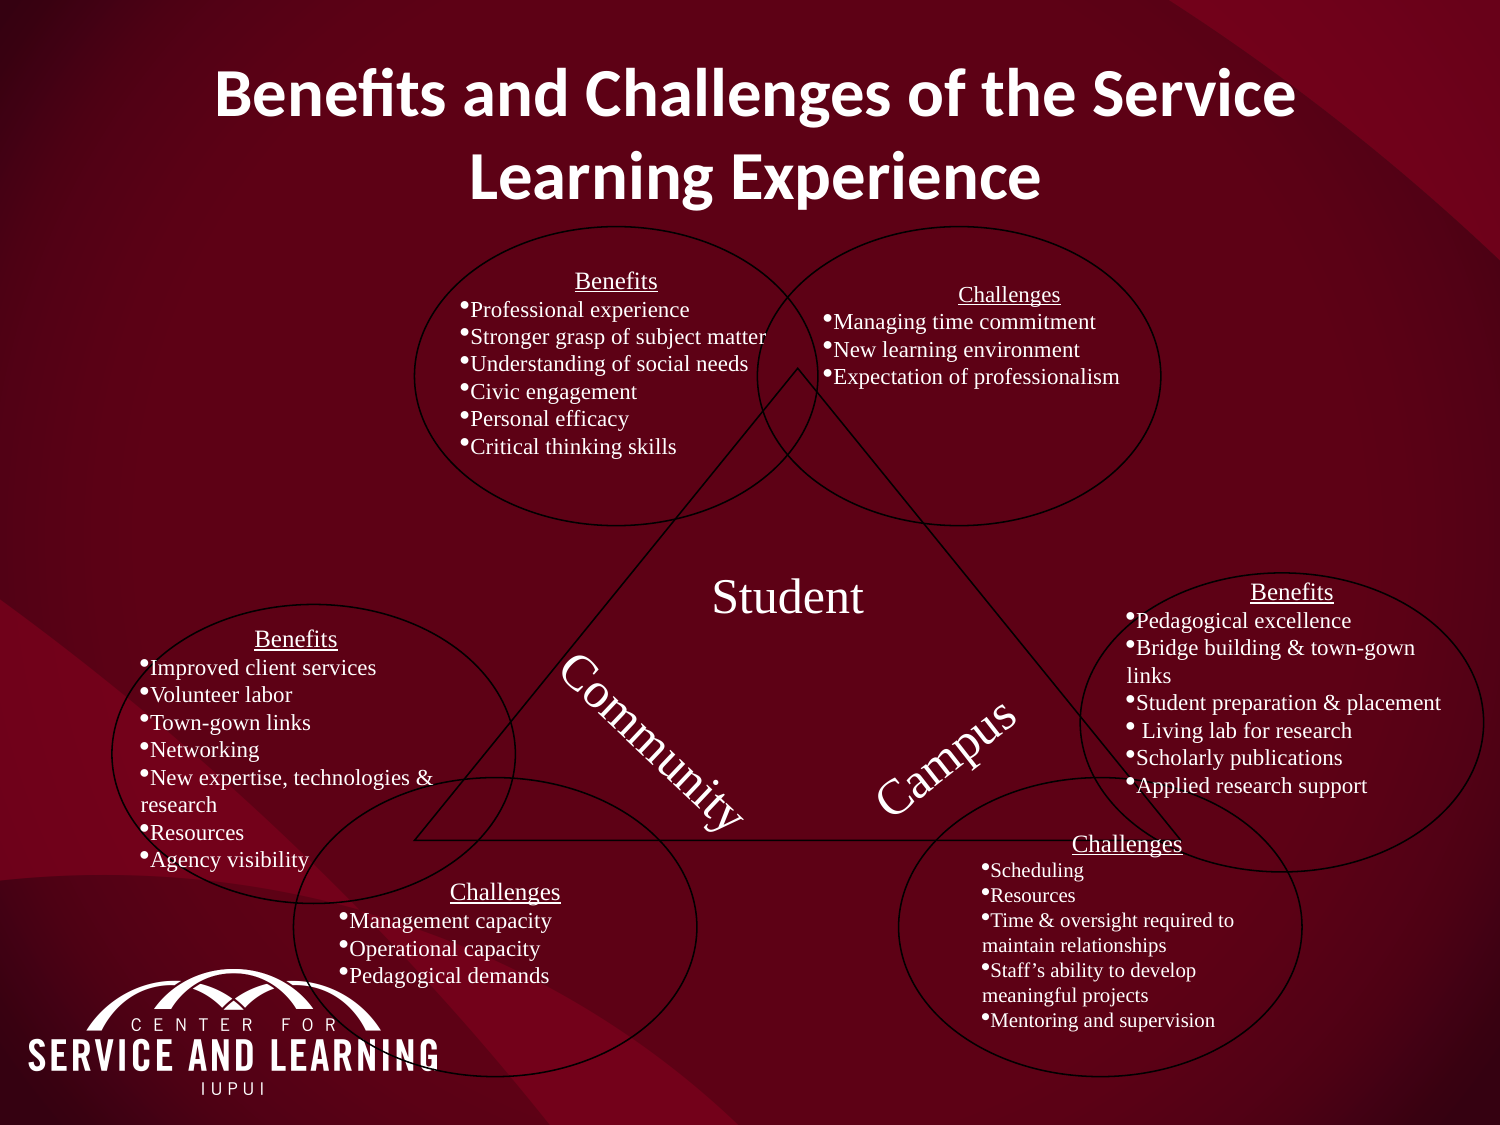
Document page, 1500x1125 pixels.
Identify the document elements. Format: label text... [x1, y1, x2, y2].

title Benefits and Challenges of the Service Learning Experience [81, 36, 1432, 225]
picture [0, 0, 1500, 1125]
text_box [111, 226, 1484, 1077]
